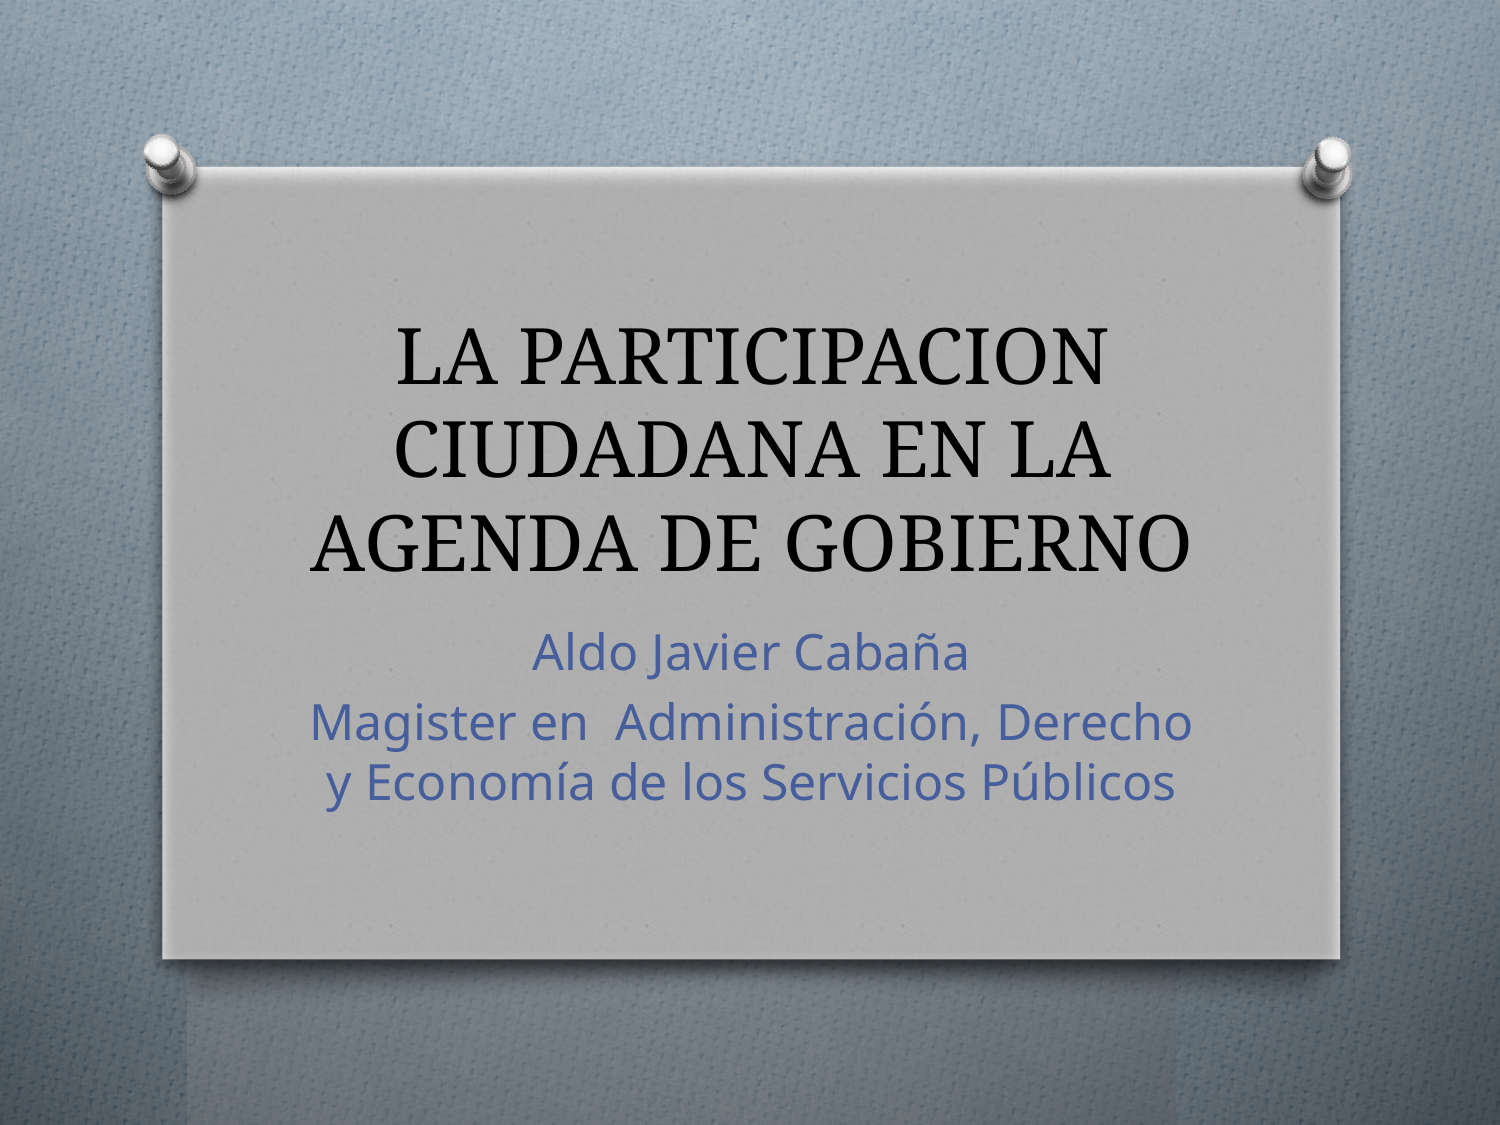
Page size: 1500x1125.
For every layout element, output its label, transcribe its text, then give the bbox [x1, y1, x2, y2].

subtitle Aldo Javier Cabaña Magister en Administración, Derecho y Economía de los Servicios Públicos [283, 612, 1221, 863]
title LA PARTICIPACION CIUDADANA EN LA AGENDA DE GOBIERNO [283, 294, 1223, 595]
picture [1274, 109, 1396, 230]
picture [112, 100, 235, 224]
